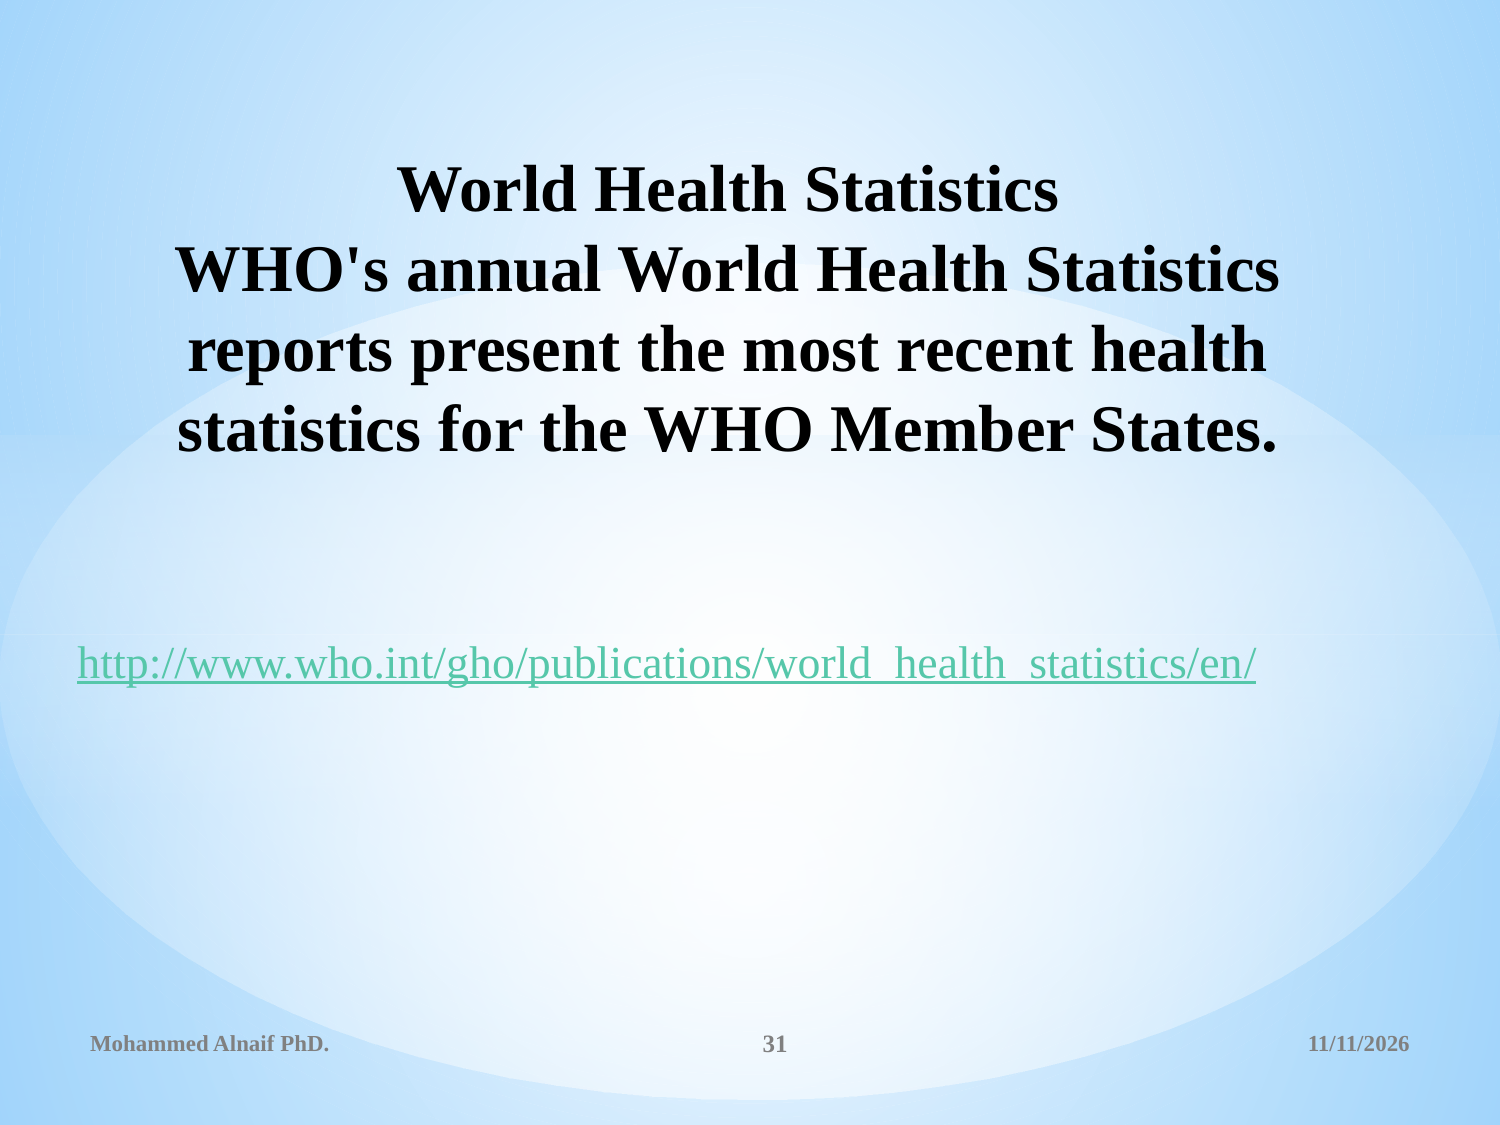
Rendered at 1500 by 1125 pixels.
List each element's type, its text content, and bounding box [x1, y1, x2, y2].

title World Health Statistics WHO's annual World Health Statistics reports present the most recent health statistics for the WHO Member States. [125, 137, 1303, 432]
footer Mohammed Alnaif PhD. [75, 1012, 624, 1073]
subtitle http://www.who.int/gho/publications/world_health_statistics/en/ [62, 624, 1500, 770]
slide_number 31 [624, 1012, 925, 1073]
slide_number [1012, 1012, 1425, 1073]
